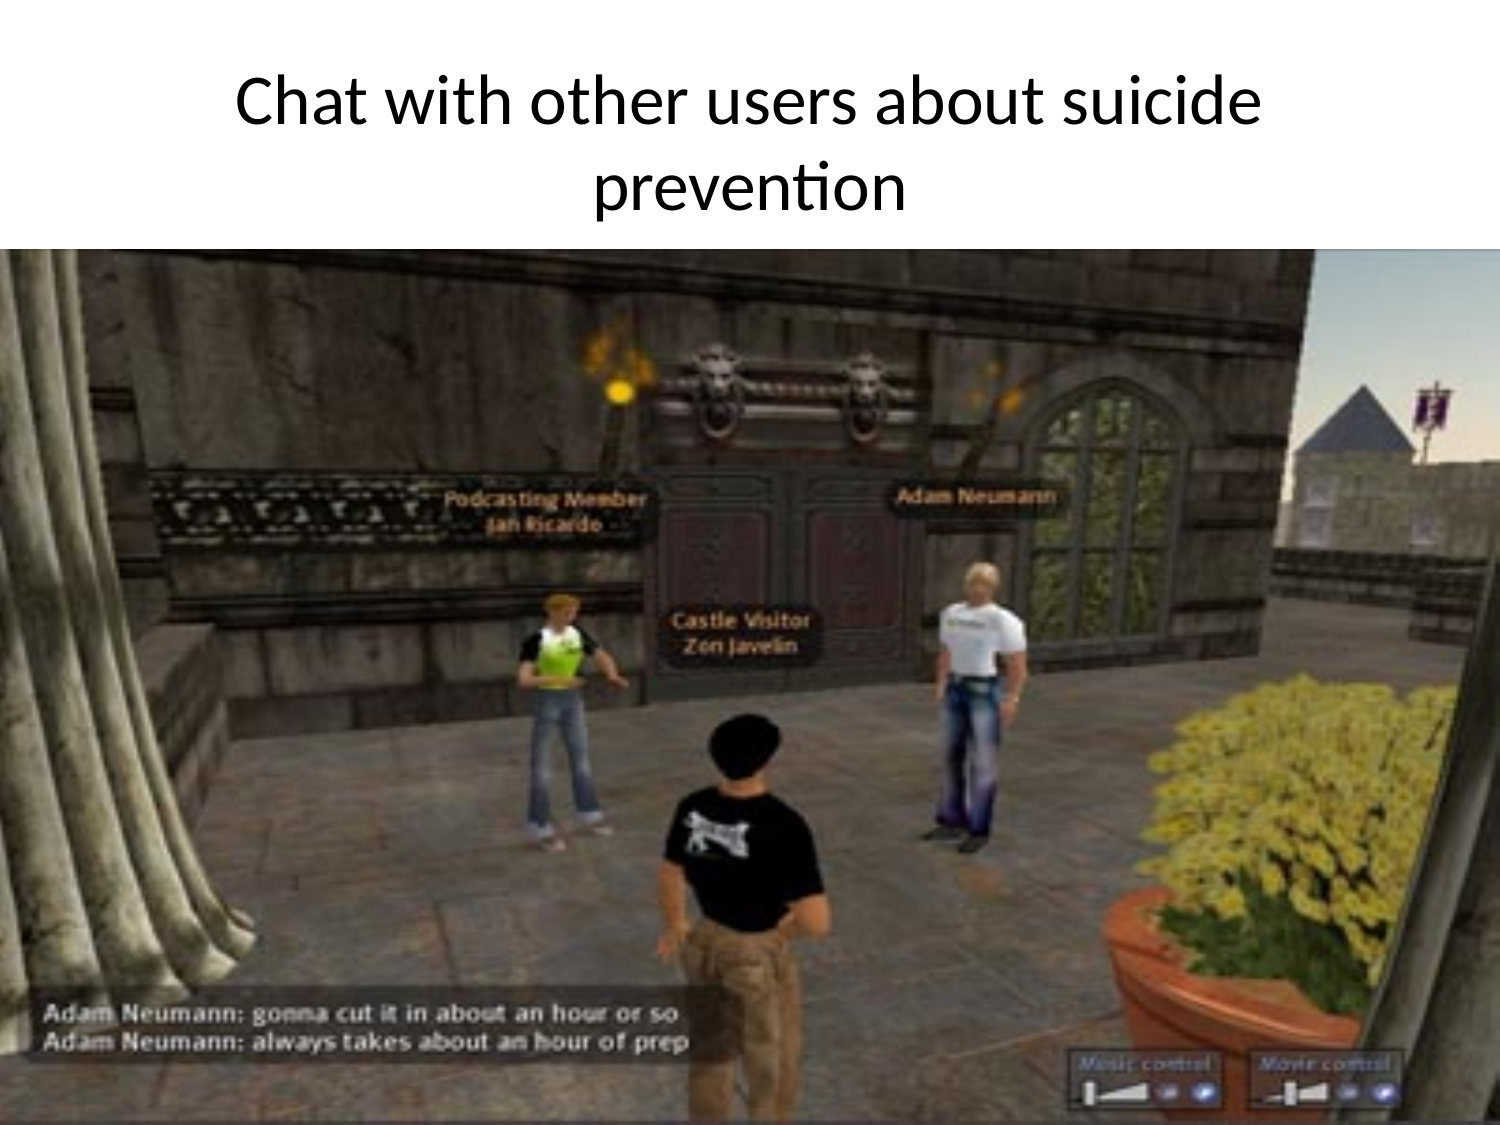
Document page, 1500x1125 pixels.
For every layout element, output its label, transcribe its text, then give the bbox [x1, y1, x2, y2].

title Chat with other users about suicide prevention [75, 45, 1425, 233]
picture [0, 249, 1500, 1125]
